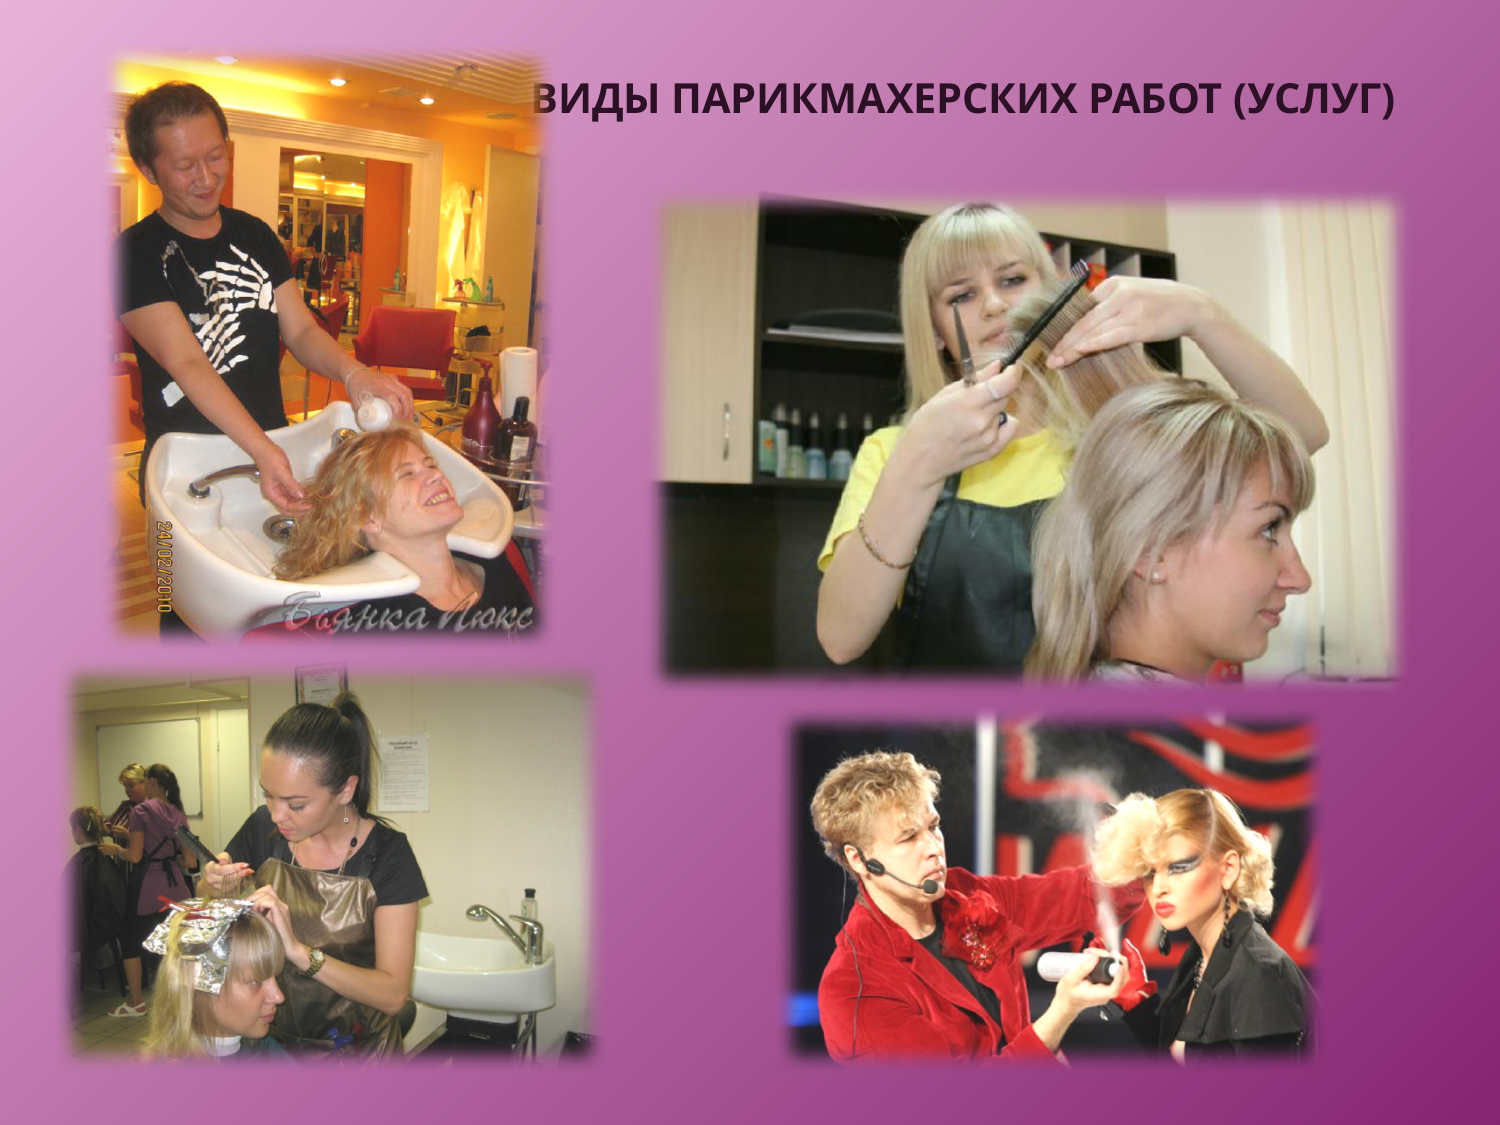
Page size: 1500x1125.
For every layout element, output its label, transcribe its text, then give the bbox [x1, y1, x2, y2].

title ВИДЫ ПАРИКМАХЕРСКИХ РАБОТ (УСЛУГ) [562, 45, 1425, 149]
picture [52, 656, 609, 1074]
picture [773, 703, 1329, 1074]
picture [643, 184, 1412, 697]
picture [100, 42, 558, 652]
